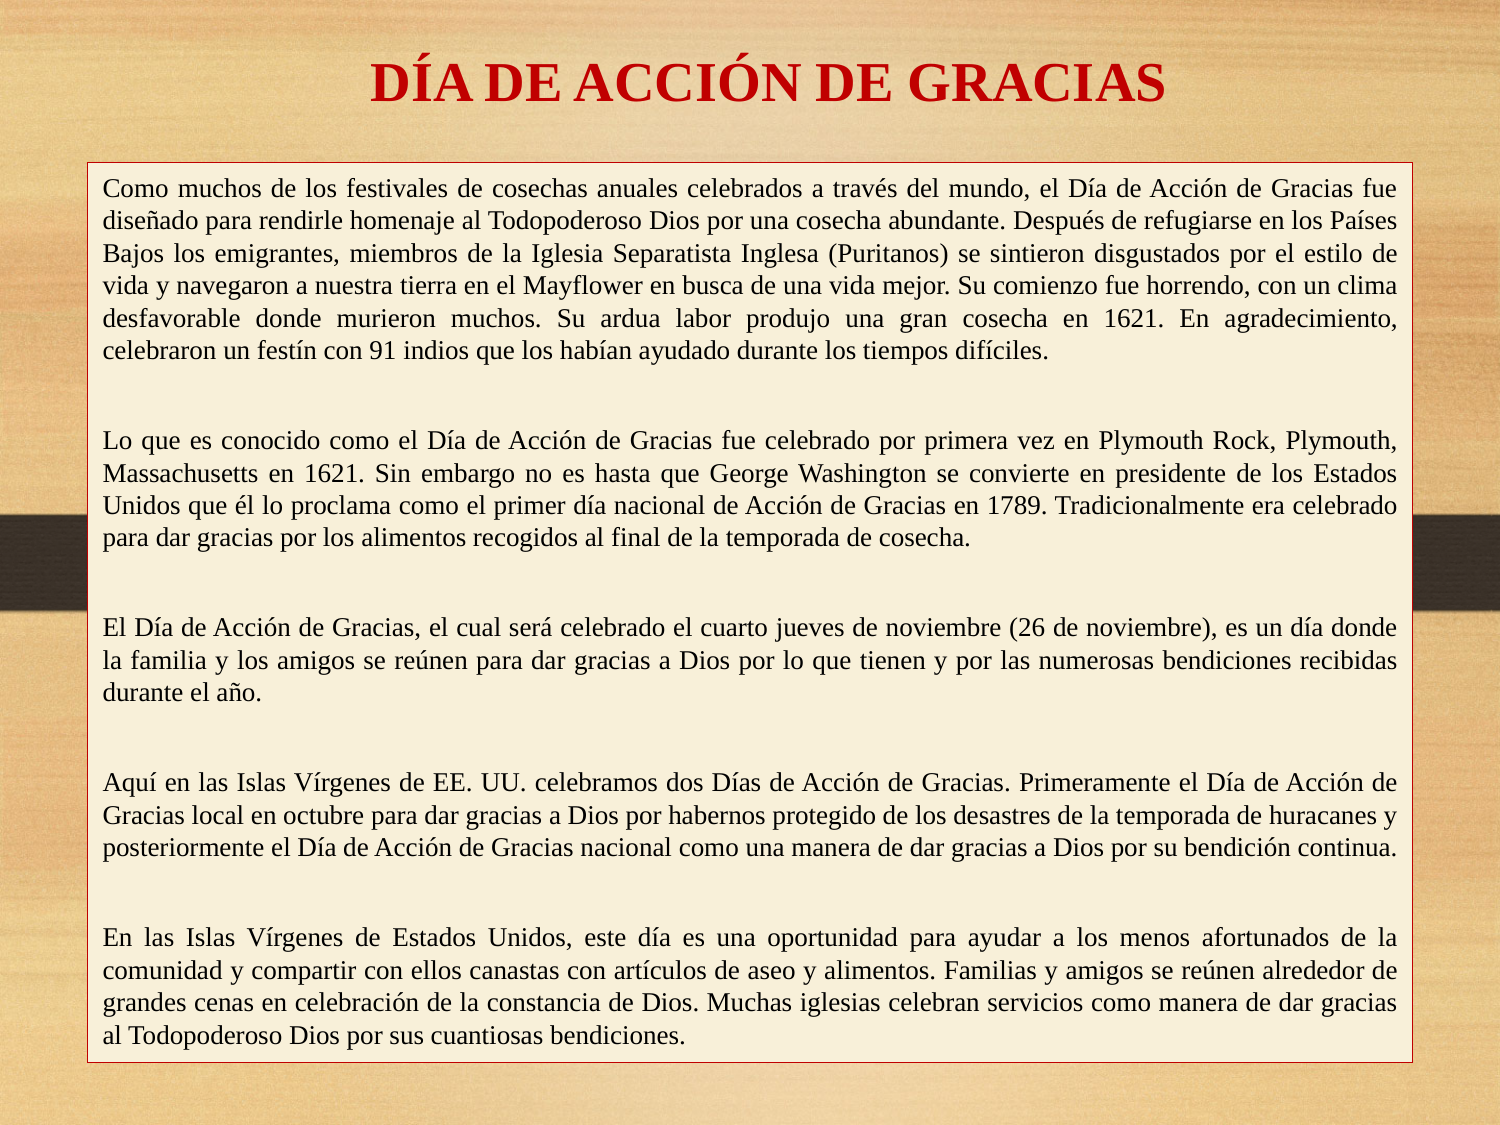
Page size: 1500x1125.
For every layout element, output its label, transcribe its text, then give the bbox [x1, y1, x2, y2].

subtitle Como muchos de los festivales de cosechas anuales celebrados a través del mundo, el Día de Acción de Gracias fue diseñado para rendirle homenaje al Todopoderoso Dios por una cosecha abundante. Después de refugiarse en los Países Bajos los emigrantes, miembros de la Iglesia Separatista Inglesa (Puritanos) se sintieron disgustados por el estilo de vida y navegaron a nuestra tierra en el Mayflower en busca de una vida mejor. Su comienzo fue horrendo, con un clima desfavorable donde murieron muchos. Su ardua labor produjo una gran cosecha en 1621. En agradecimiento, celebraron un festín con 91 indios que los habían ayudado durante los tiempos difíciles. Lo que es conocido como el Día de Acción de Gracias fue celebrado por primera vez en Plymouth Rock, Plymouth, Massachusetts en 1621. Sin embargo no es hasta que George Washington se convierte en presidente de los Estados Unidos que él lo proclama como el primer día nacional de Acción de Gracias en 1789. Tradicionalmente era celebrado para dar gracias por los alimentos recogidos al final de la temporada de cosecha. El Día de Acción de Gracias, el cual será celebrado el cuarto jueves de noviembre (26 de noviembre), es un día donde la familia y los amigos se reúnen para dar gracias a Dios por lo que tienen y por las numerosas bendiciones recibidas durante el año. Aquí en las Islas Vírgenes de EE. UU. celebramos dos Días de Acción de Gracias. Primeramente el Día de Acción de Gracias local en octubre para dar gracias a Dios por habernos protegido de los desastres de la temporada de huracanes y posteriormente el Día de Acción de Gracias nacional como una manera de dar gracias a Dios por su bendición continua. En las Islas Vírgenes de Estados Unidos, este día es una oportunidad para ayudar a los menos afortunados de la comunidad y compartir con ellos canastas con artículos de aseo y alimentos. Familias y amigos se reúnen alrededor de grandes cenas en celebración de la constancia de Dios. Muchas iglesias celebran servicios como manera de dar gracias al Todopoderoso Dios por sus cuantiosas bendiciones. [87, 162, 1413, 1063]
text_box DÍA DE ACCIÓN DE GRACIAS [300, 37, 1238, 138]
picture [0, 0, 1500, 1125]
